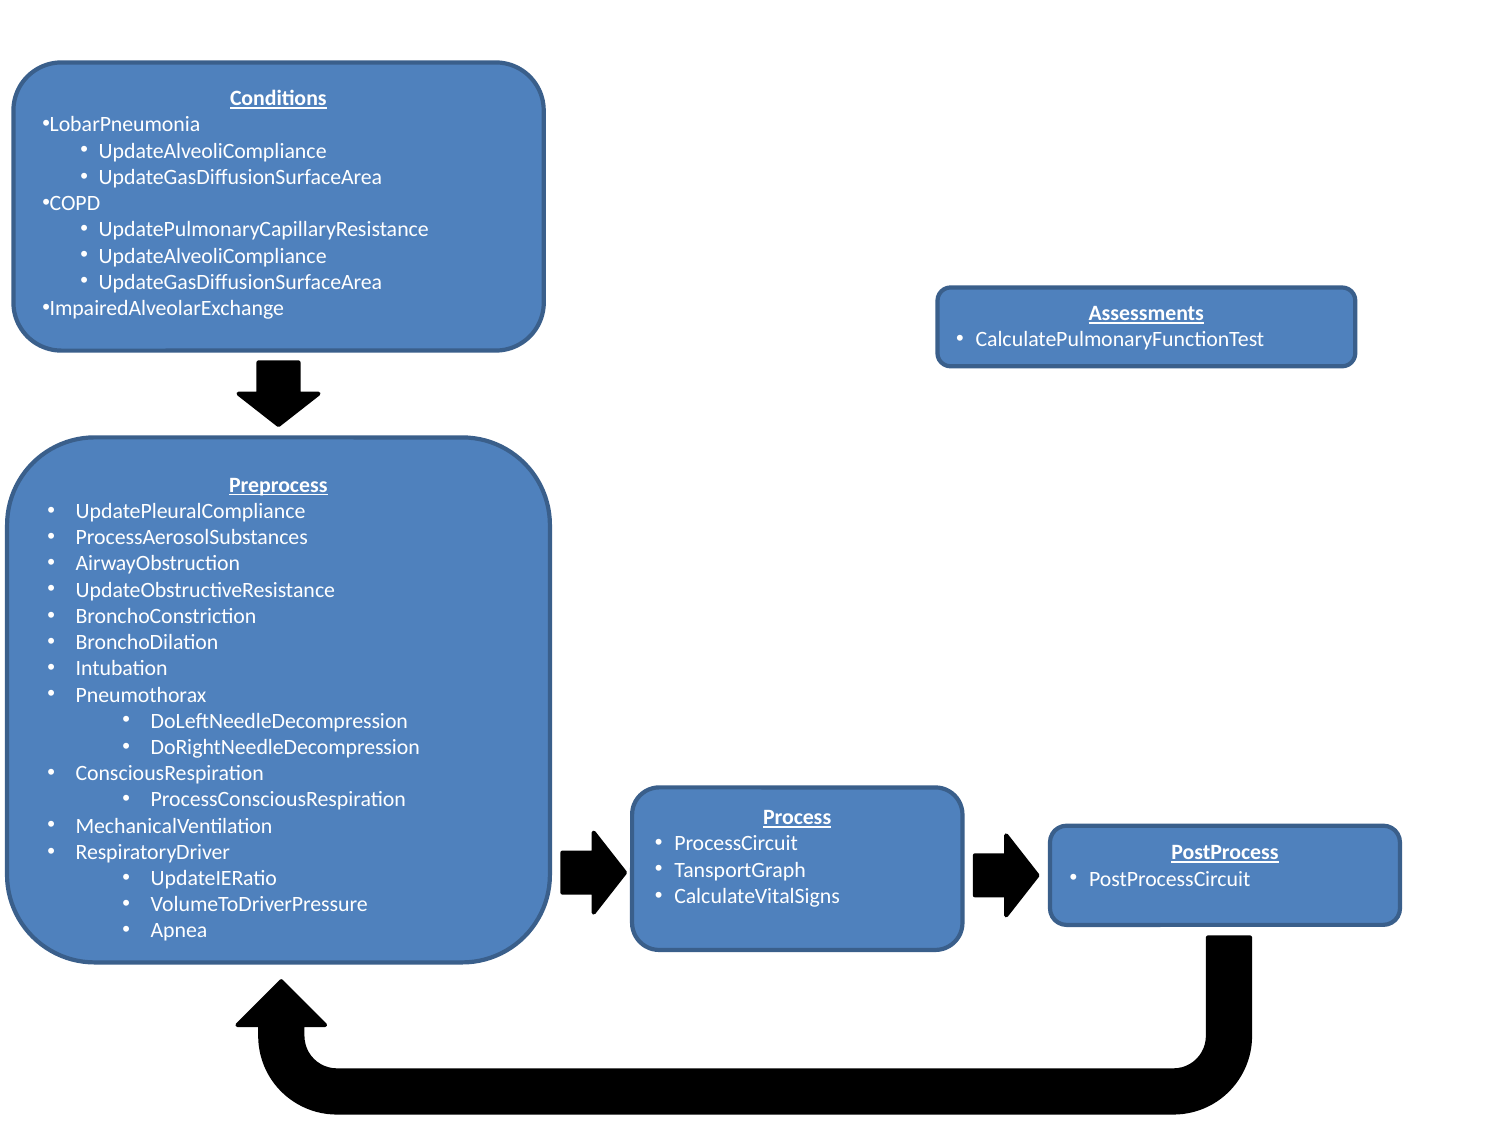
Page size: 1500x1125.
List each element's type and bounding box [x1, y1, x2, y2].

text_box [6, 62, 1401, 1113]
